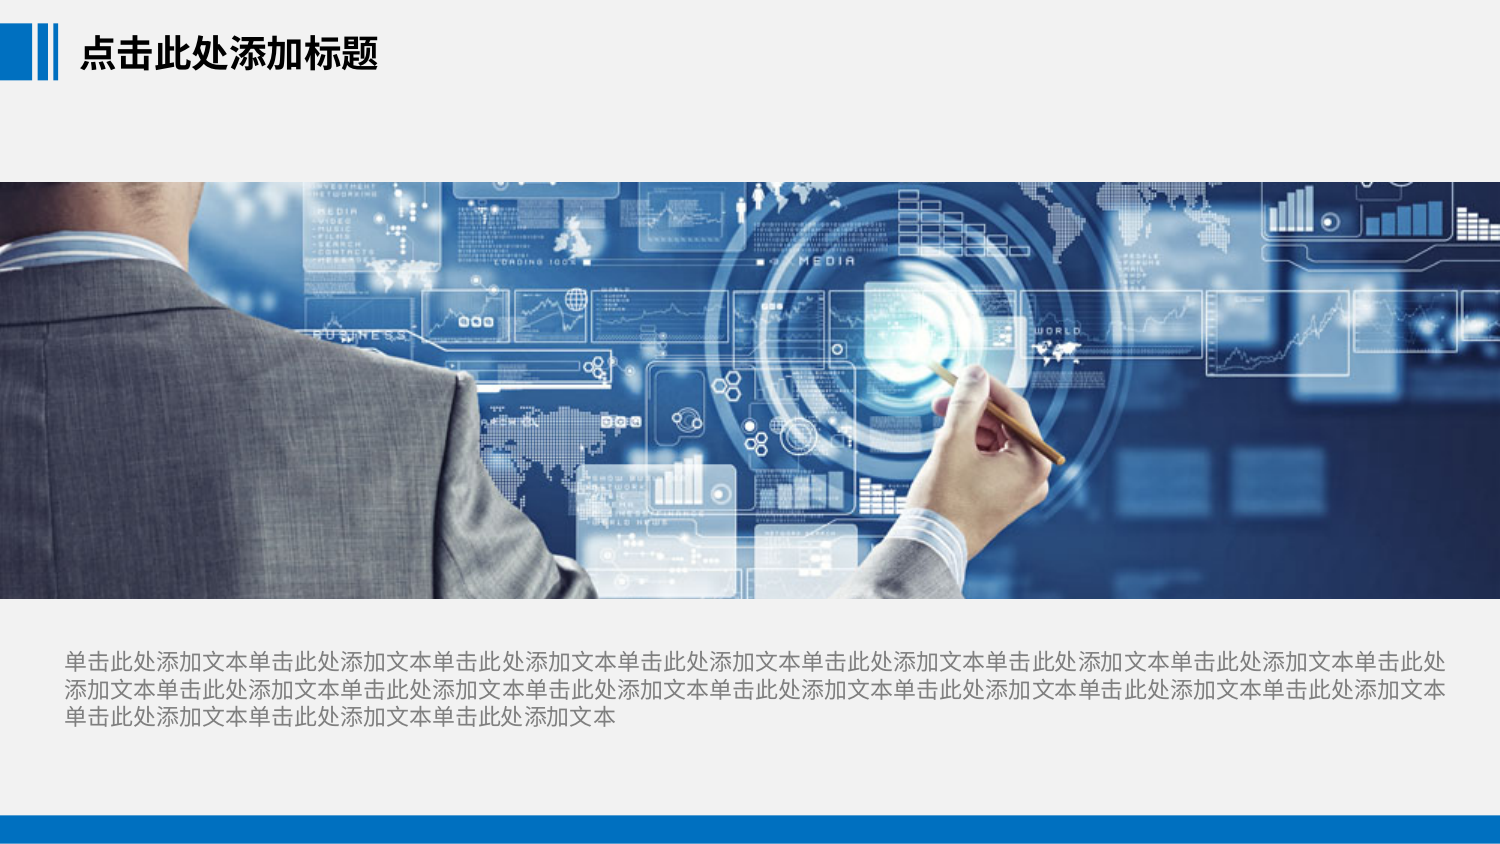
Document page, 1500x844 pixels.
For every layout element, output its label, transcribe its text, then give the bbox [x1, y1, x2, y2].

text_box [53, 23, 59, 81]
text_box 单击此处添加文本单击此处添加文本单击此处添加文本单击此处添加文本单击此处添加文本单击此处添加文本单击此处添加文本单击此处添加文本单击此处添加文本单击此处添加文本单击此处添加文本单击此处添加文本单击此处添加文本单击此处添加文本单击此处添加文本单击此处添加文本单击此处添加文本单击此处添加文本 [53, 647, 1459, 768]
text_box [37, 23, 48, 81]
text_box [0, 815, 1500, 844]
text_box [0, 23, 33, 81]
picture [0, 182, 1500, 599]
text_box 点击此处添加标题 [67, 24, 393, 82]
